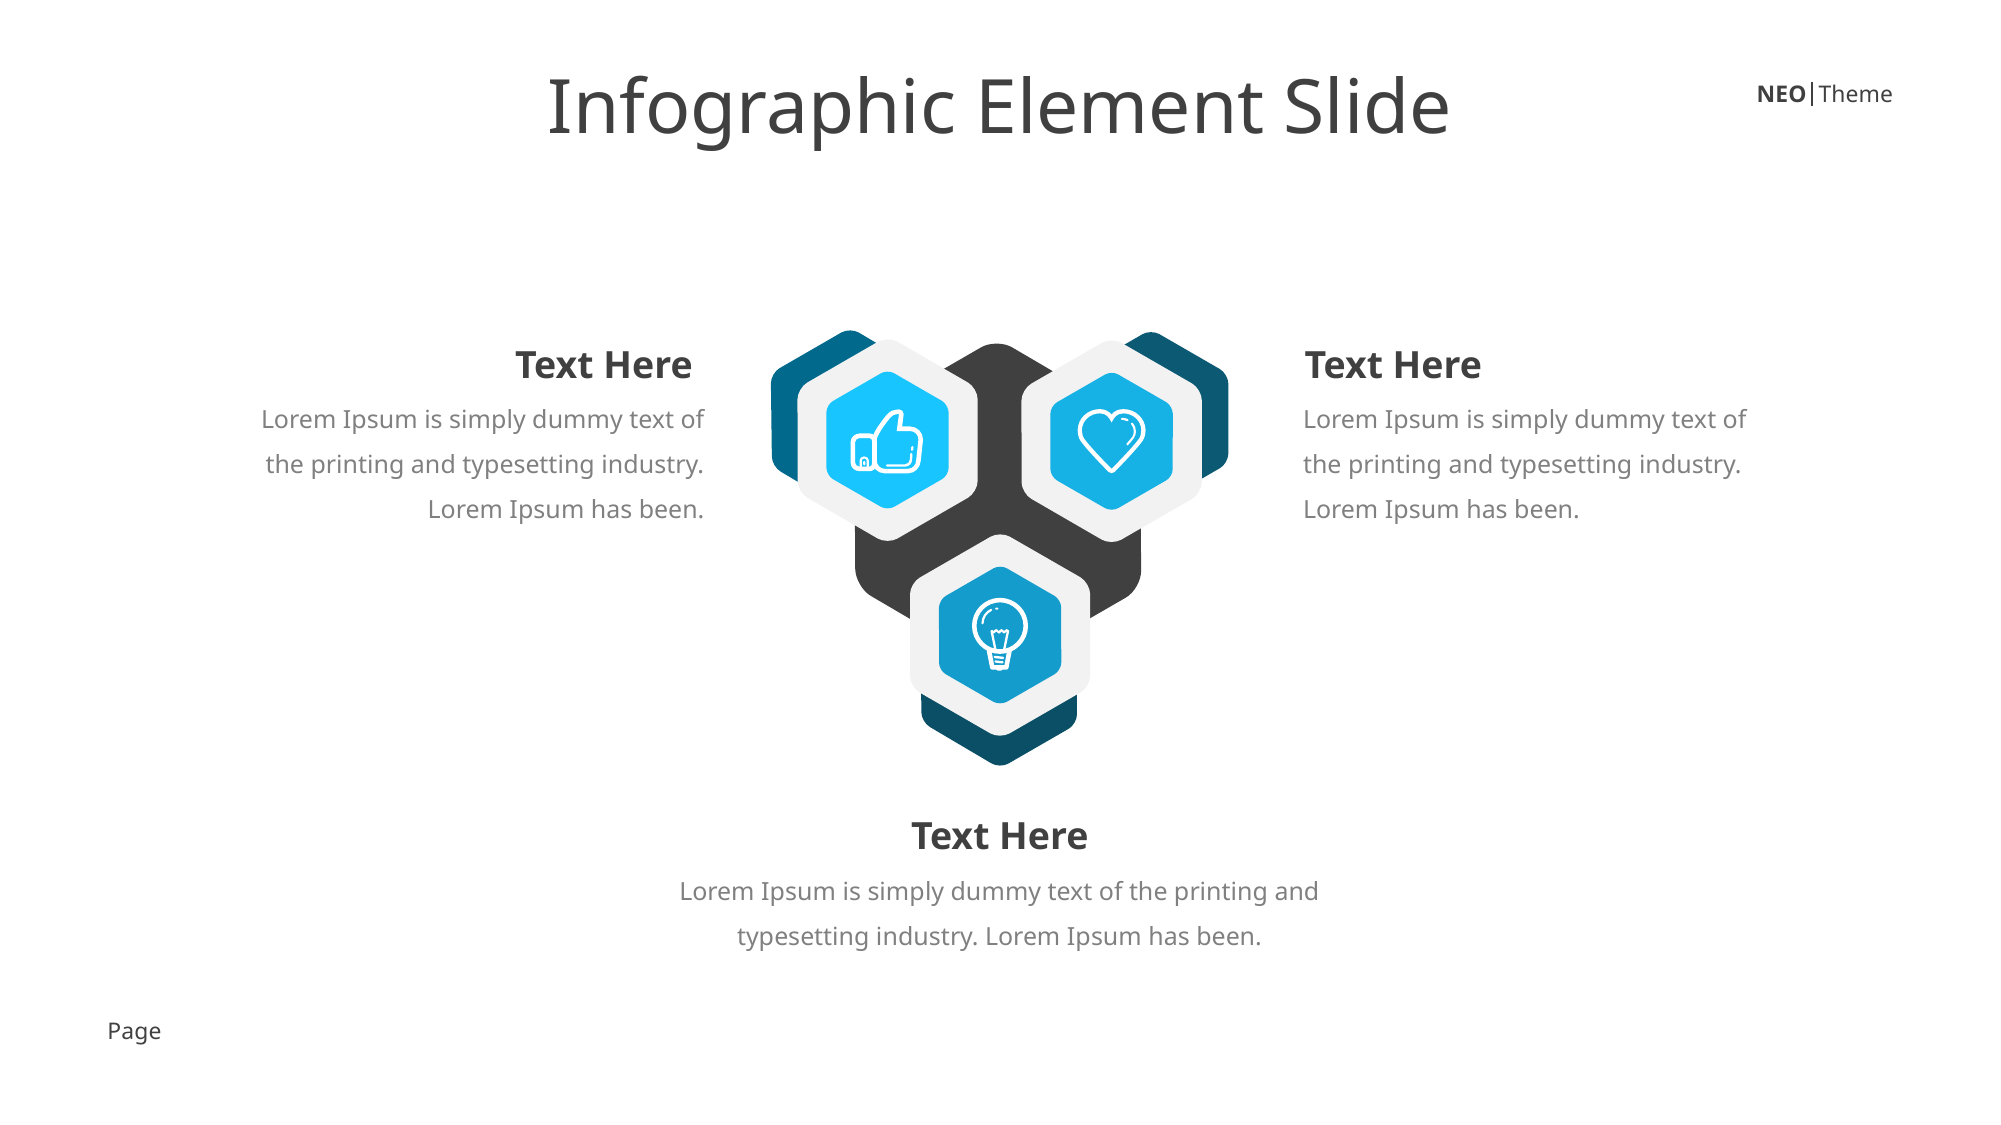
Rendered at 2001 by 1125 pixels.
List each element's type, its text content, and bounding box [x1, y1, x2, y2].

text_box Lorem Ipsum is simply dummy text of the printing and typesetting industry. Lorem Ipsum has been. [622, 852, 1378, 958]
text_box Text Here [896, 804, 1104, 852]
text_box Infographic Element Slide [532, 51, 1468, 156]
text_box Text Here [500, 333, 708, 394]
text_box [1050, 372, 1173, 510]
text_box Lorem Ipsum is simply dummy text of the printing and typesetting industry. Lorem Ipsum has been. [222, 381, 705, 531]
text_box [971, 597, 1029, 671]
text_box [1021, 340, 1202, 542]
text_box [1125, 332, 1229, 479]
text_box [797, 339, 978, 541]
text_box [938, 566, 1062, 704]
text_box [770, 330, 875, 482]
text_box Text Here [1289, 333, 1498, 394]
text_box [854, 343, 1142, 619]
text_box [850, 409, 923, 474]
text_box Lorem Ipsum is simply dummy text of the printing and typesetting industry. Lorem Ipsum has been. [1303, 381, 1786, 531]
text_box [921, 694, 1077, 766]
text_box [1077, 409, 1146, 474]
text_box [910, 534, 1091, 736]
text_box [826, 371, 949, 509]
